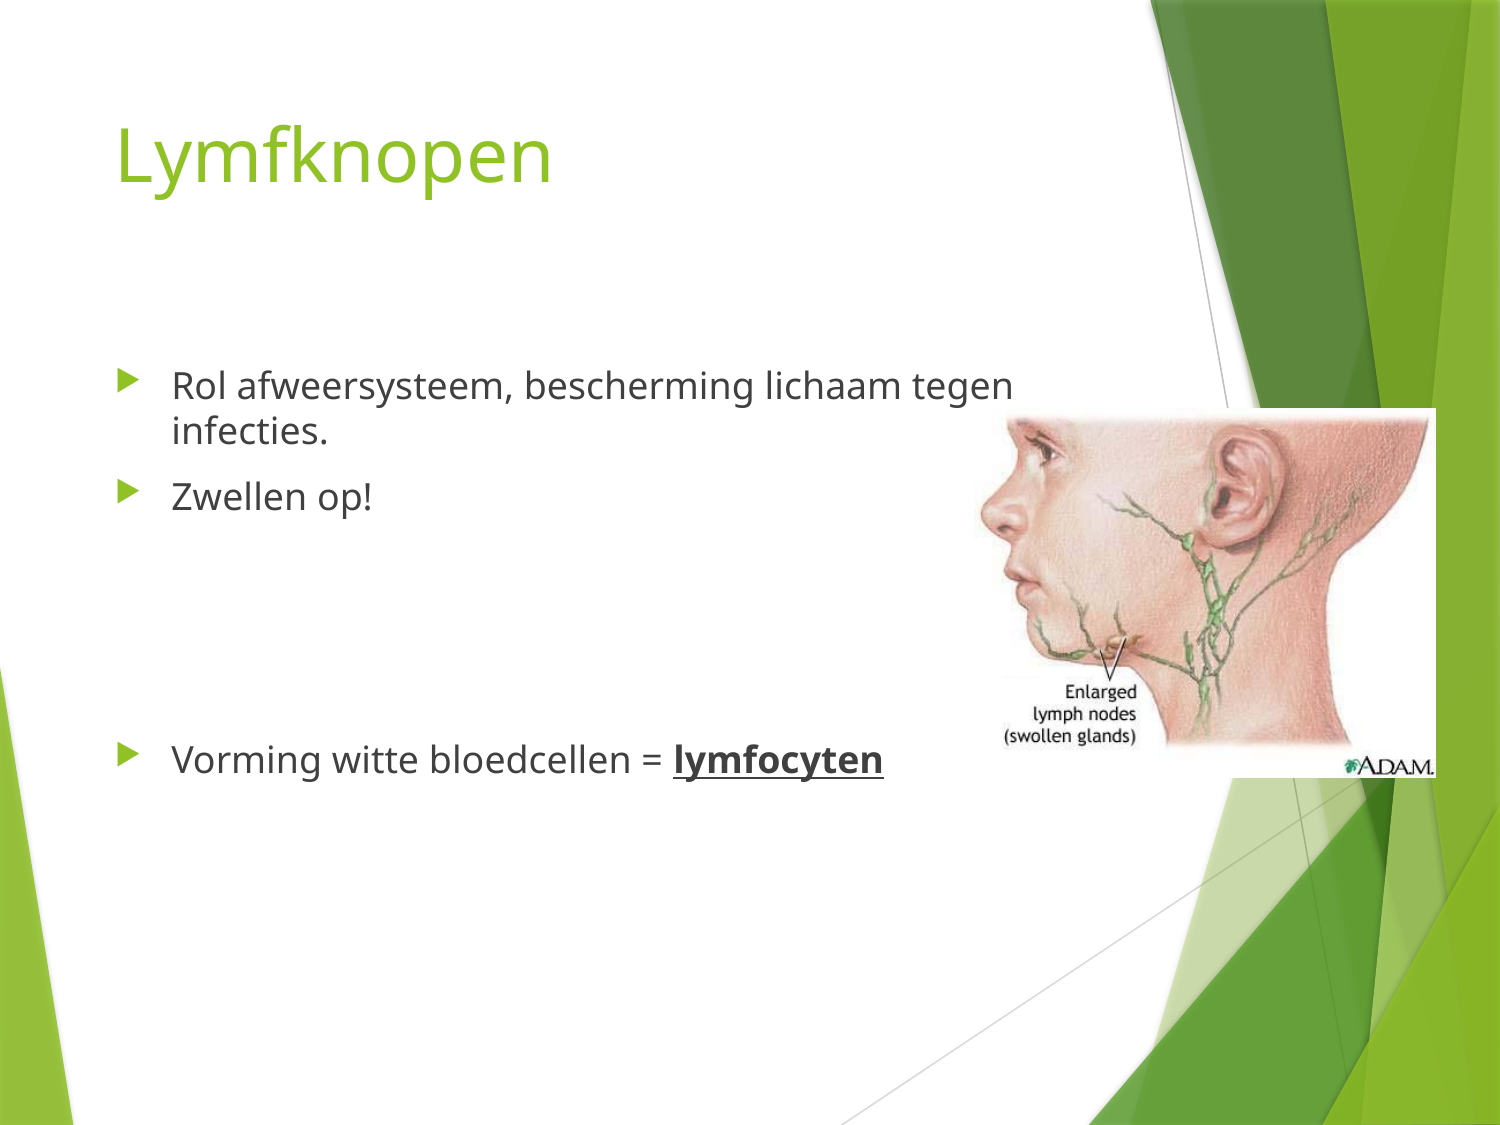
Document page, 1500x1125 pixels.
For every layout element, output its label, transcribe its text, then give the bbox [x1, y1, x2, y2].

picture [973, 408, 1436, 778]
title Lymfknopen [99, 99, 1142, 317]
list Rol afweersysteem, bescherming lichaam tegen infecties. Zwellen op! Vorming witte bloedcellen = lymfocyten [99, 354, 1142, 992]
